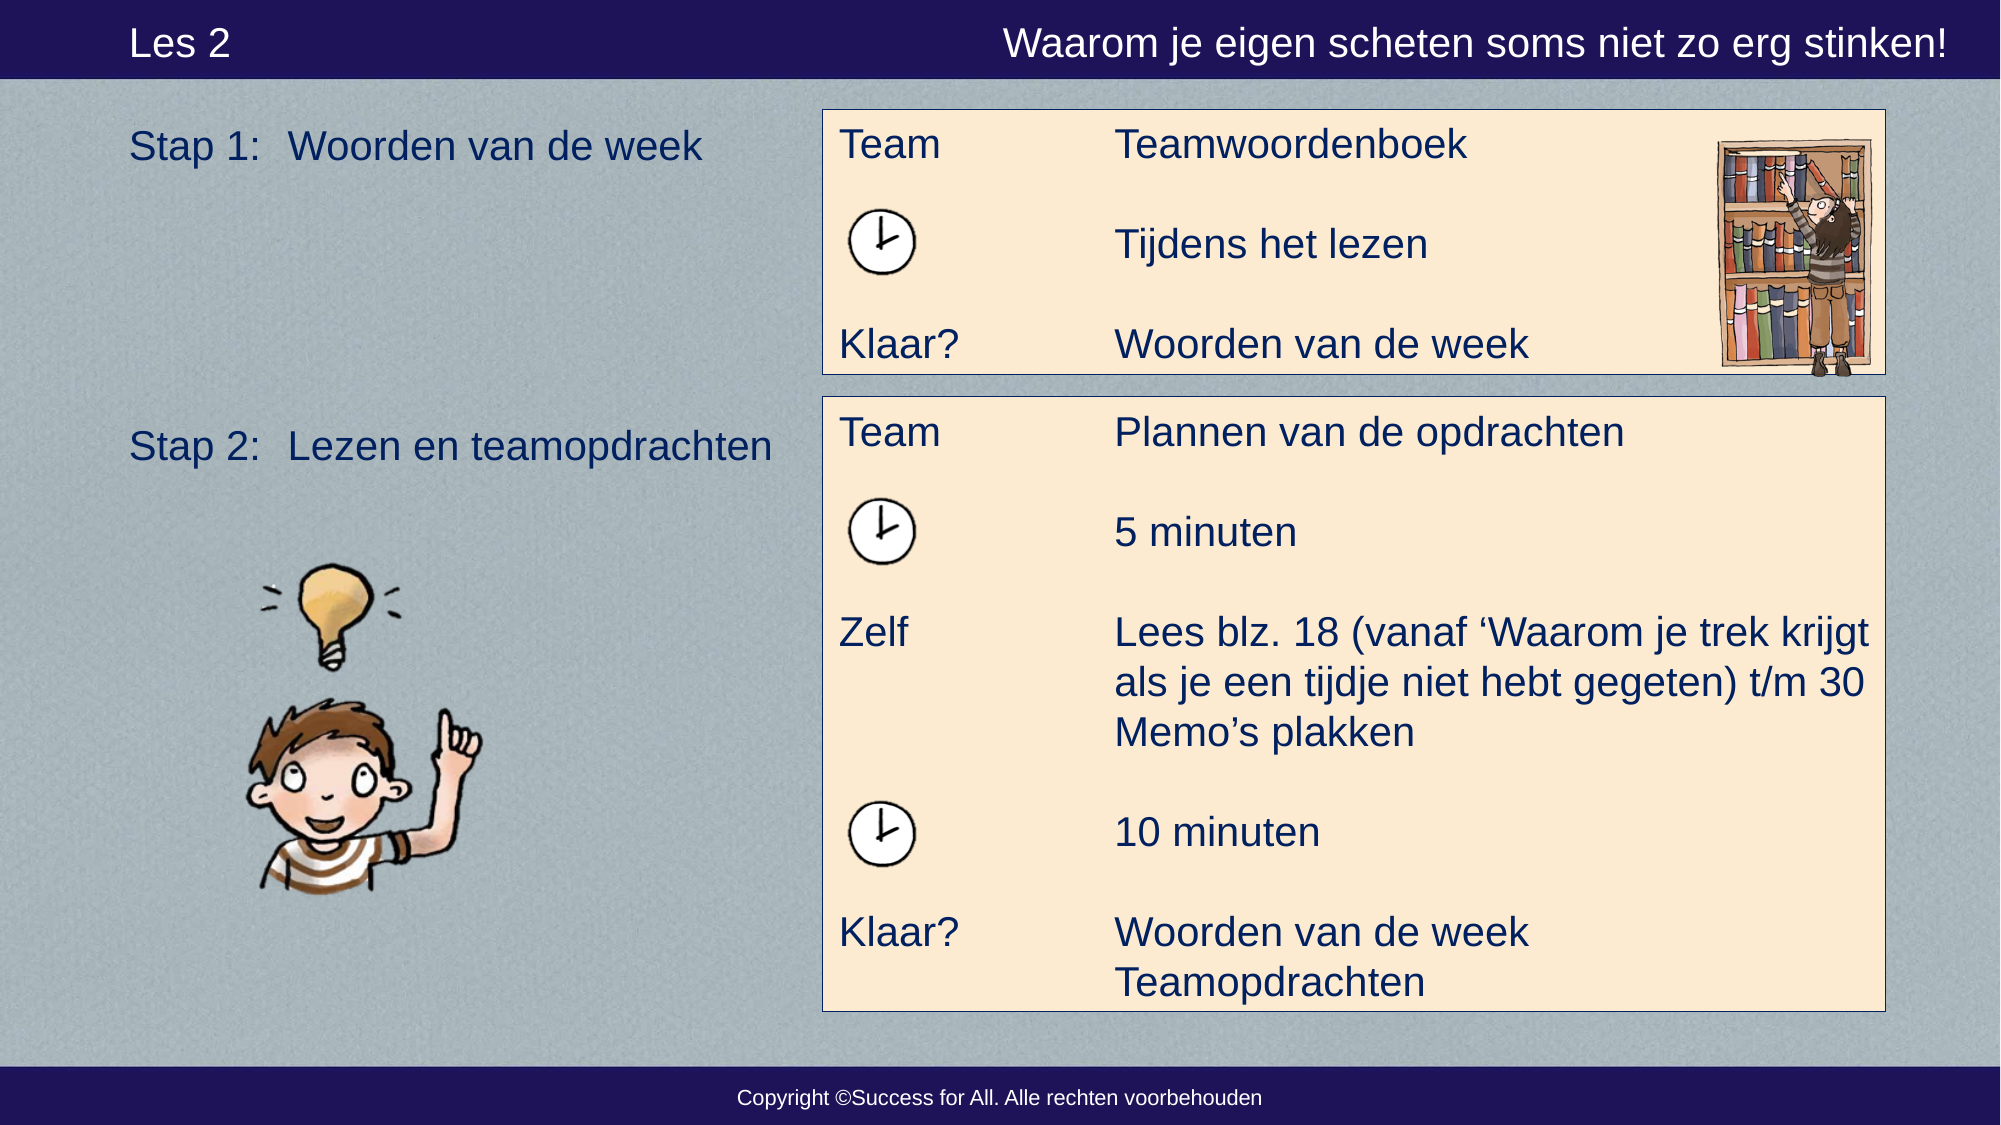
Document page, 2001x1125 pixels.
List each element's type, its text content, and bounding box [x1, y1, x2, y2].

text_box Les 2 [114, 8, 354, 73]
text_box Team Teamwoordenboek Tijdens het lezen Klaar? Woorden van de week [822, 109, 1886, 375]
text_box Waarom je eigen scheten soms niet zo erg stinken! [786, 8, 1963, 73]
text_box Team Plannen van de opdrachten 5 minuten Zelf Lees blz. 18 (vanaf ‘Waarom je trek krijgt als je een tijdje niet hebt gegeten) t/m 30 Memo’s plakken 10 minuten Klaar? Woorden van de week Teamopdrachten [822, 396, 1886, 1012]
picture [0, 0, 2001, 1125]
text_box Copyright ©Success for All. Alle rechten voorbehouden [0, 1076, 2000, 1125]
text_box Stap 1: Woorden van de week Stap 2: Lezen en teamopdrachten [114, 111, 907, 527]
